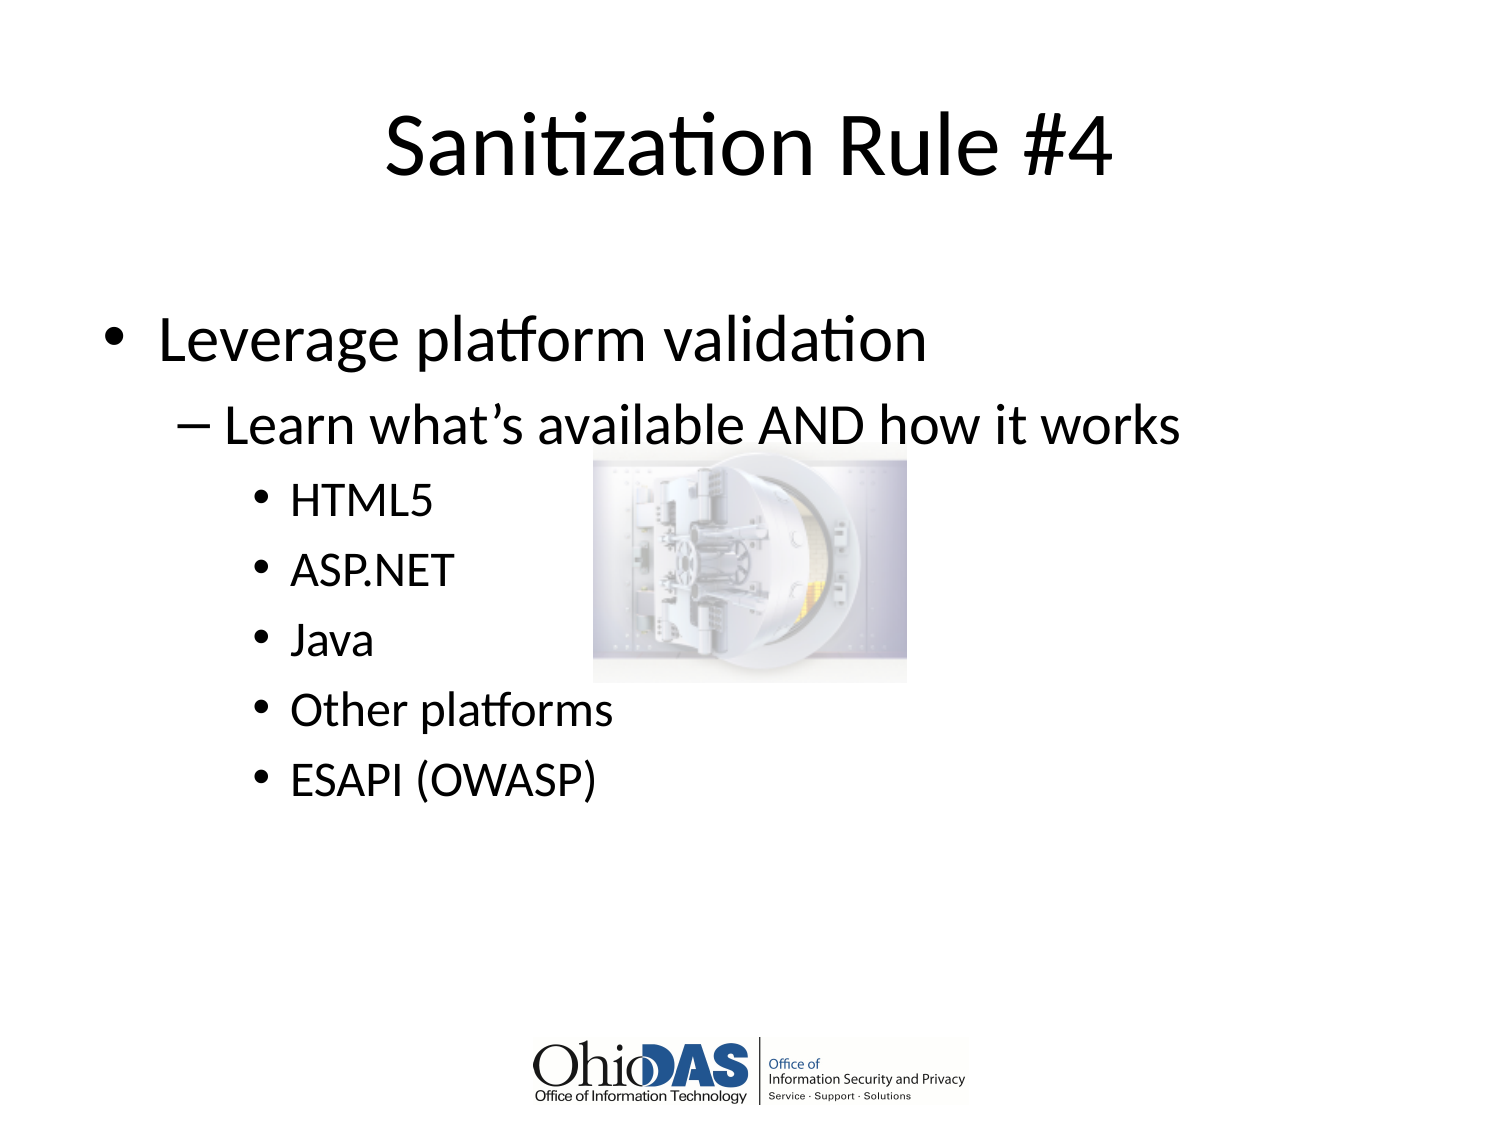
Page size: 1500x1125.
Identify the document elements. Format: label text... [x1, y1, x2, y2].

picture [533, 1037, 969, 1105]
list Leverage platform validation Learn what’s available AND how it works HTML5 ASP.NET Java Other platforms ESAPI (OWASP) [87, 287, 1425, 1013]
title Sanitization Rule #4 [75, 45, 1425, 233]
